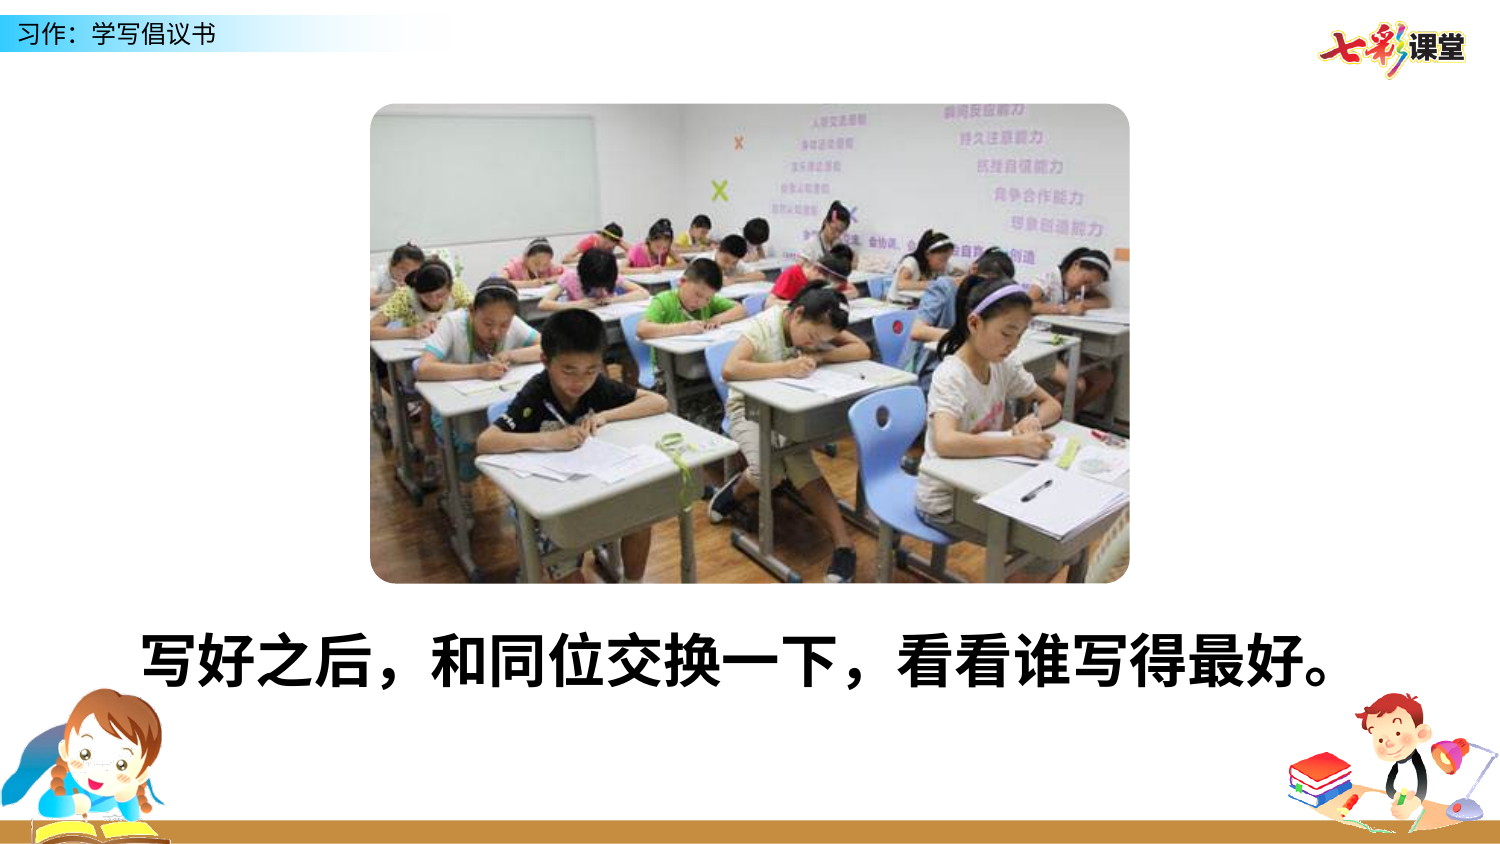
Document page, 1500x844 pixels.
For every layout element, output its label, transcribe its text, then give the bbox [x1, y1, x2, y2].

text_box 写好之后，和同位交换一下，看看谁写得最好。 [114, 618, 1388, 700]
picture [1316, 20, 1468, 80]
picture [369, 103, 1130, 584]
picture [1284, 648, 1500, 844]
picture [0, 648, 180, 844]
